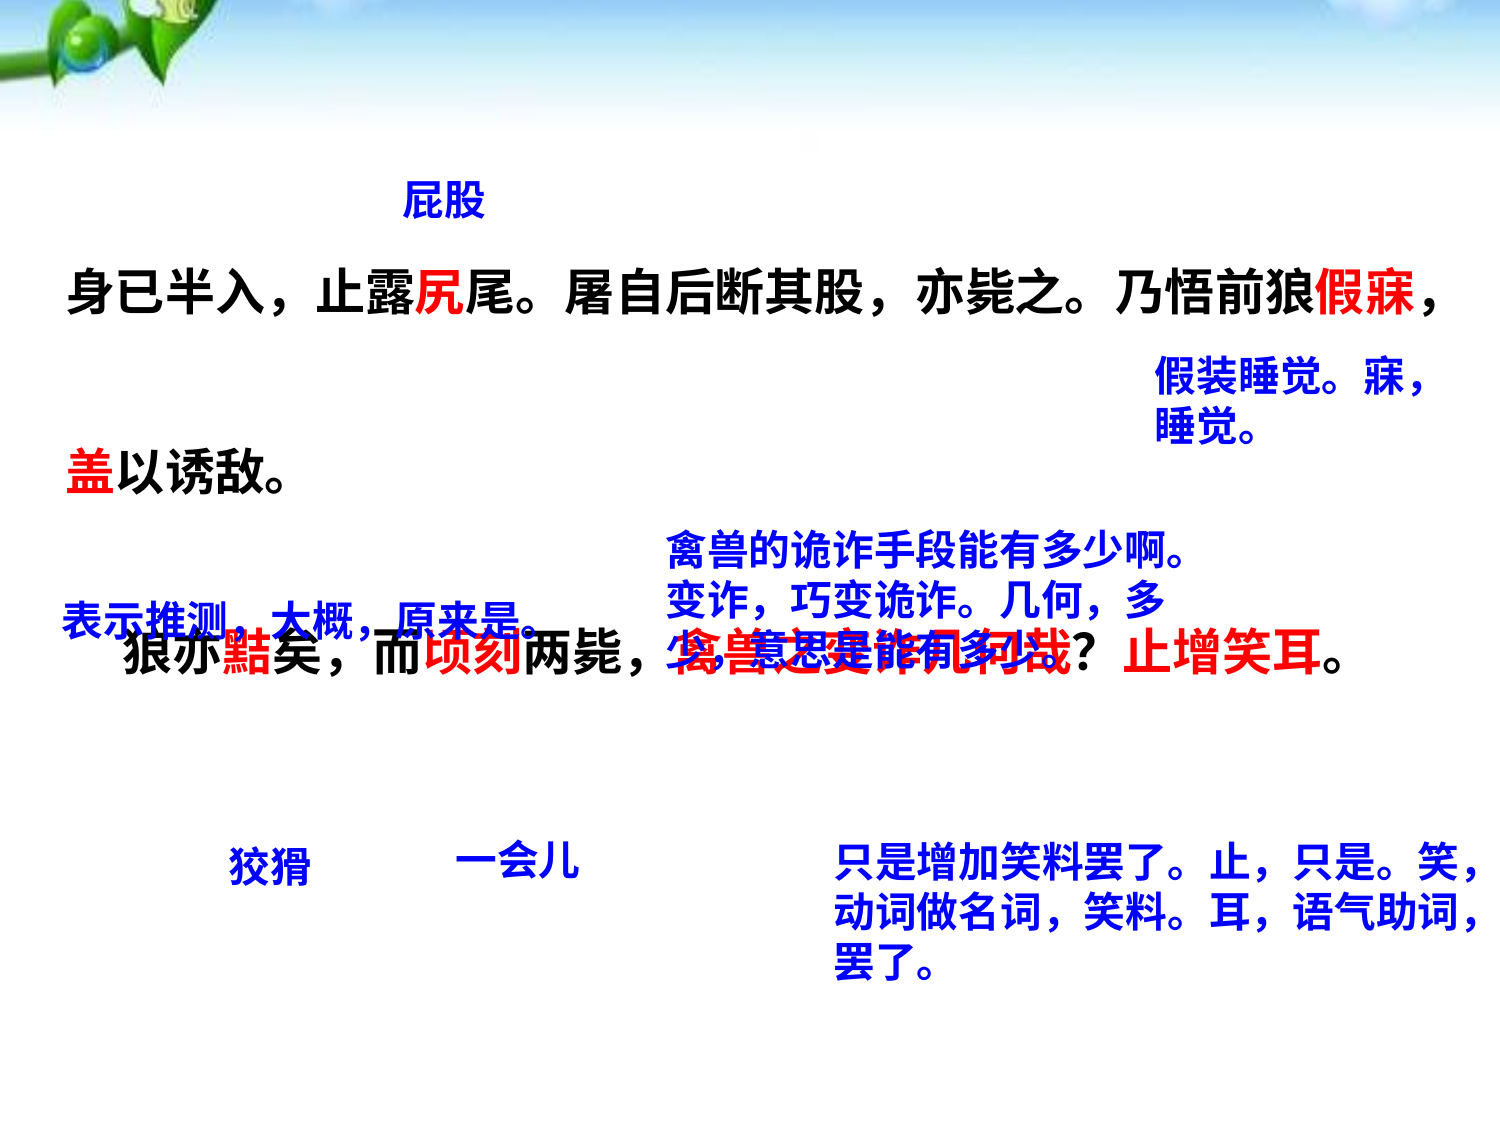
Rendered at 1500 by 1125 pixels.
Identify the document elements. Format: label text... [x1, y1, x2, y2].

text_box 一会儿 [440, 826, 664, 891]
text_box 只是增加笑料罢了。止，只是。笑，动词做名词，笑料。耳，语气助词，罢了。 [818, 828, 1497, 993]
text_box 身已半入，止露尻尾。屠自后断其股，亦毙之。乃悟前狼假寐，盖以诱敌。 狼亦黠矣，而顷刻两毙，禽兽之变诈几何哉？止增笑耳。 [50, 132, 1474, 688]
text_box 屁股 [387, 166, 501, 232]
picture [0, 0, 1500, 1125]
text_box 假装睡觉。寐，睡觉。 [1140, 342, 1474, 458]
text_box 狡猾 [213, 832, 369, 898]
text_box 禽兽的诡诈手段能有多少啊。变诈，巧变诡诈。几何，多少，意思是能有多少。 [650, 516, 1218, 682]
text_box 表示推测，大概，原来是。 [46, 587, 592, 653]
